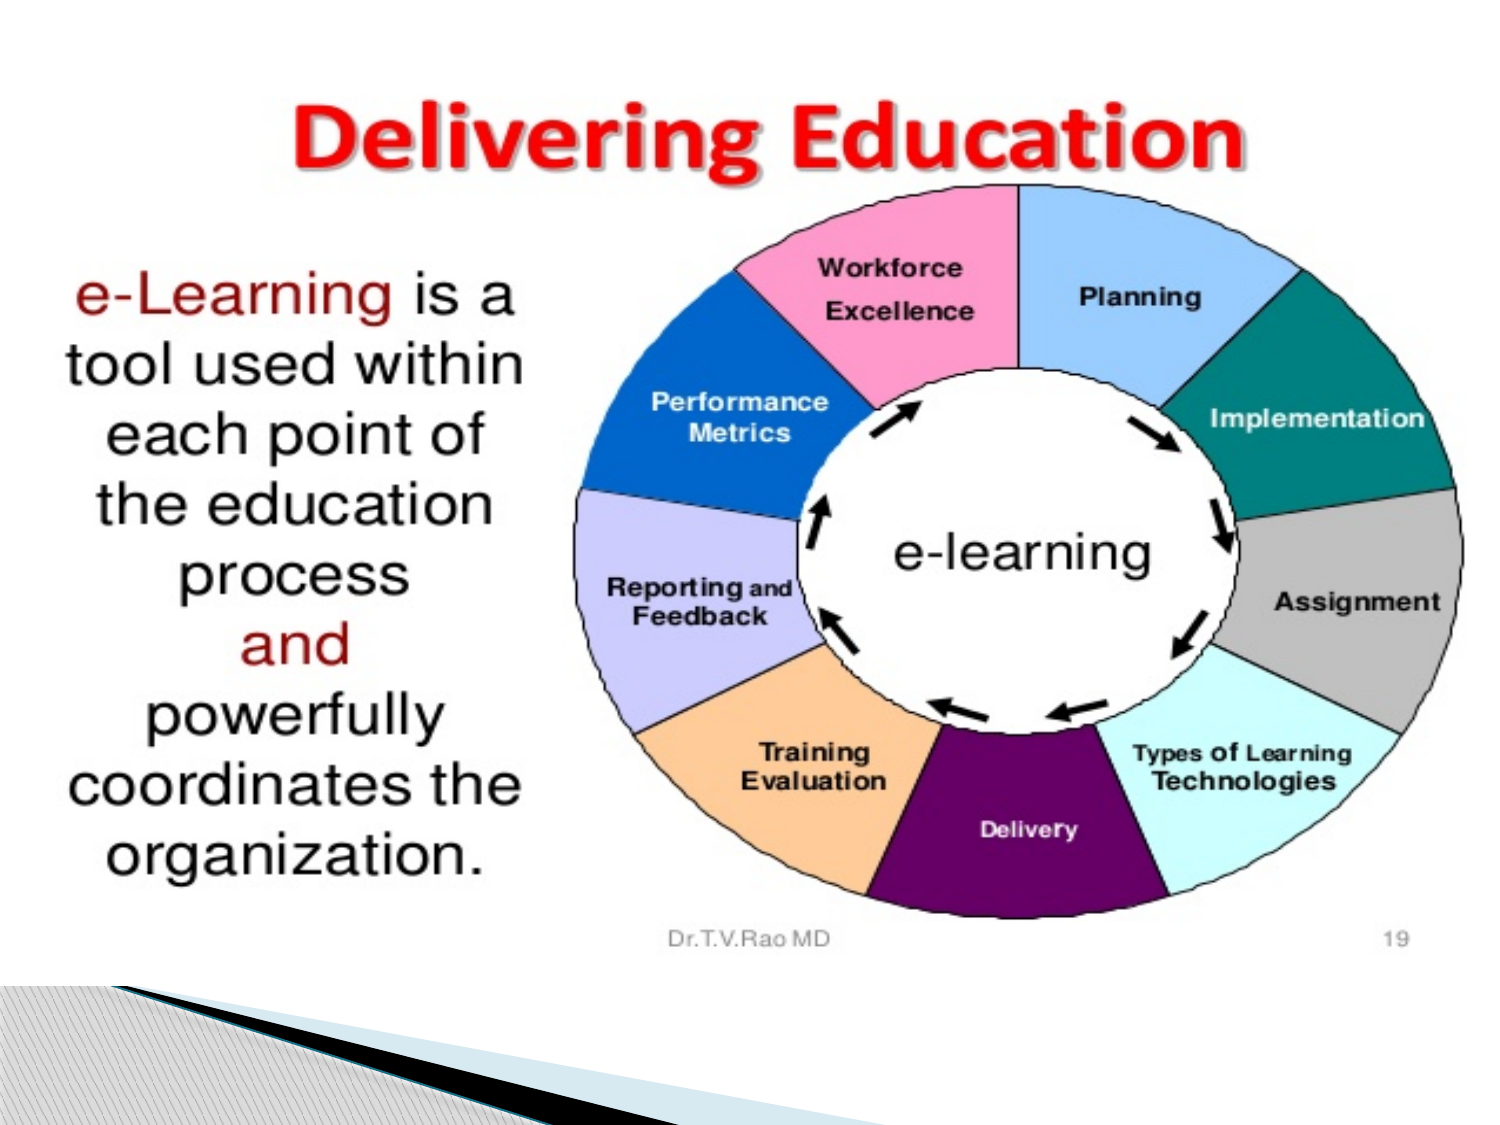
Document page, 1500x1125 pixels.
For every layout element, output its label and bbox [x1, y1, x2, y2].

list [0, 0, 1500, 986]
